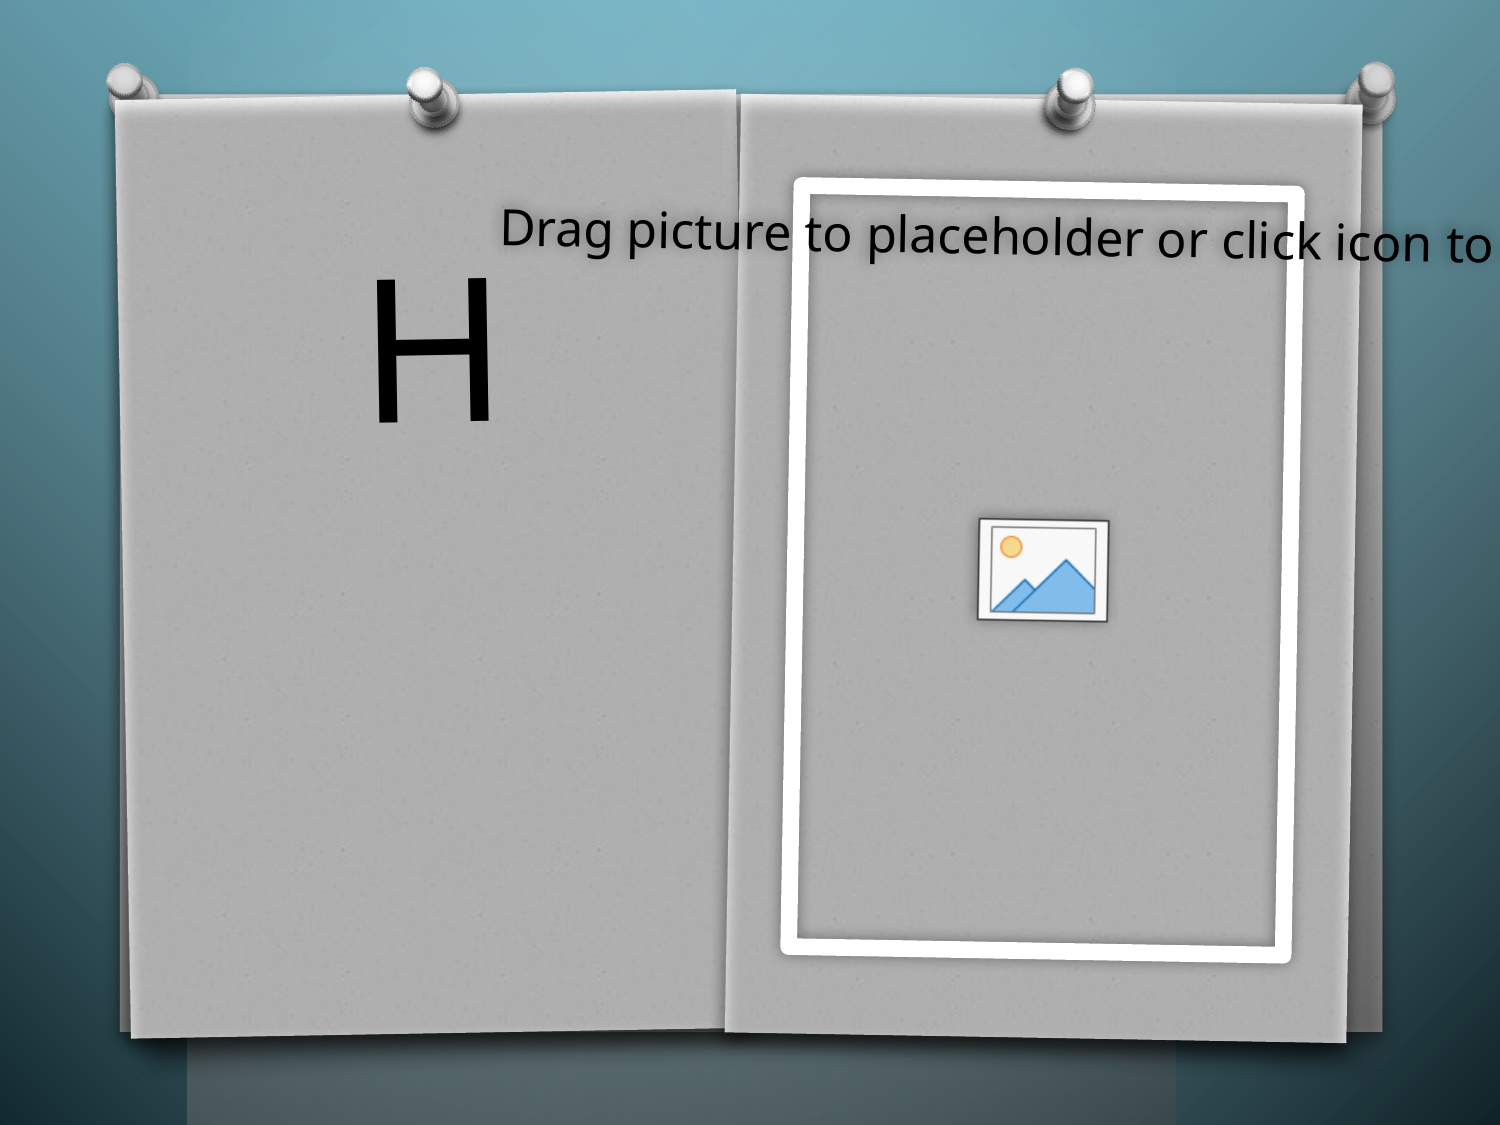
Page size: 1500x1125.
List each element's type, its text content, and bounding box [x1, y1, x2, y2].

title H [179, 222, 687, 475]
picture [803, 197, 1282, 943]
picture [375, 33, 497, 157]
picture [1016, 41, 1138, 162]
